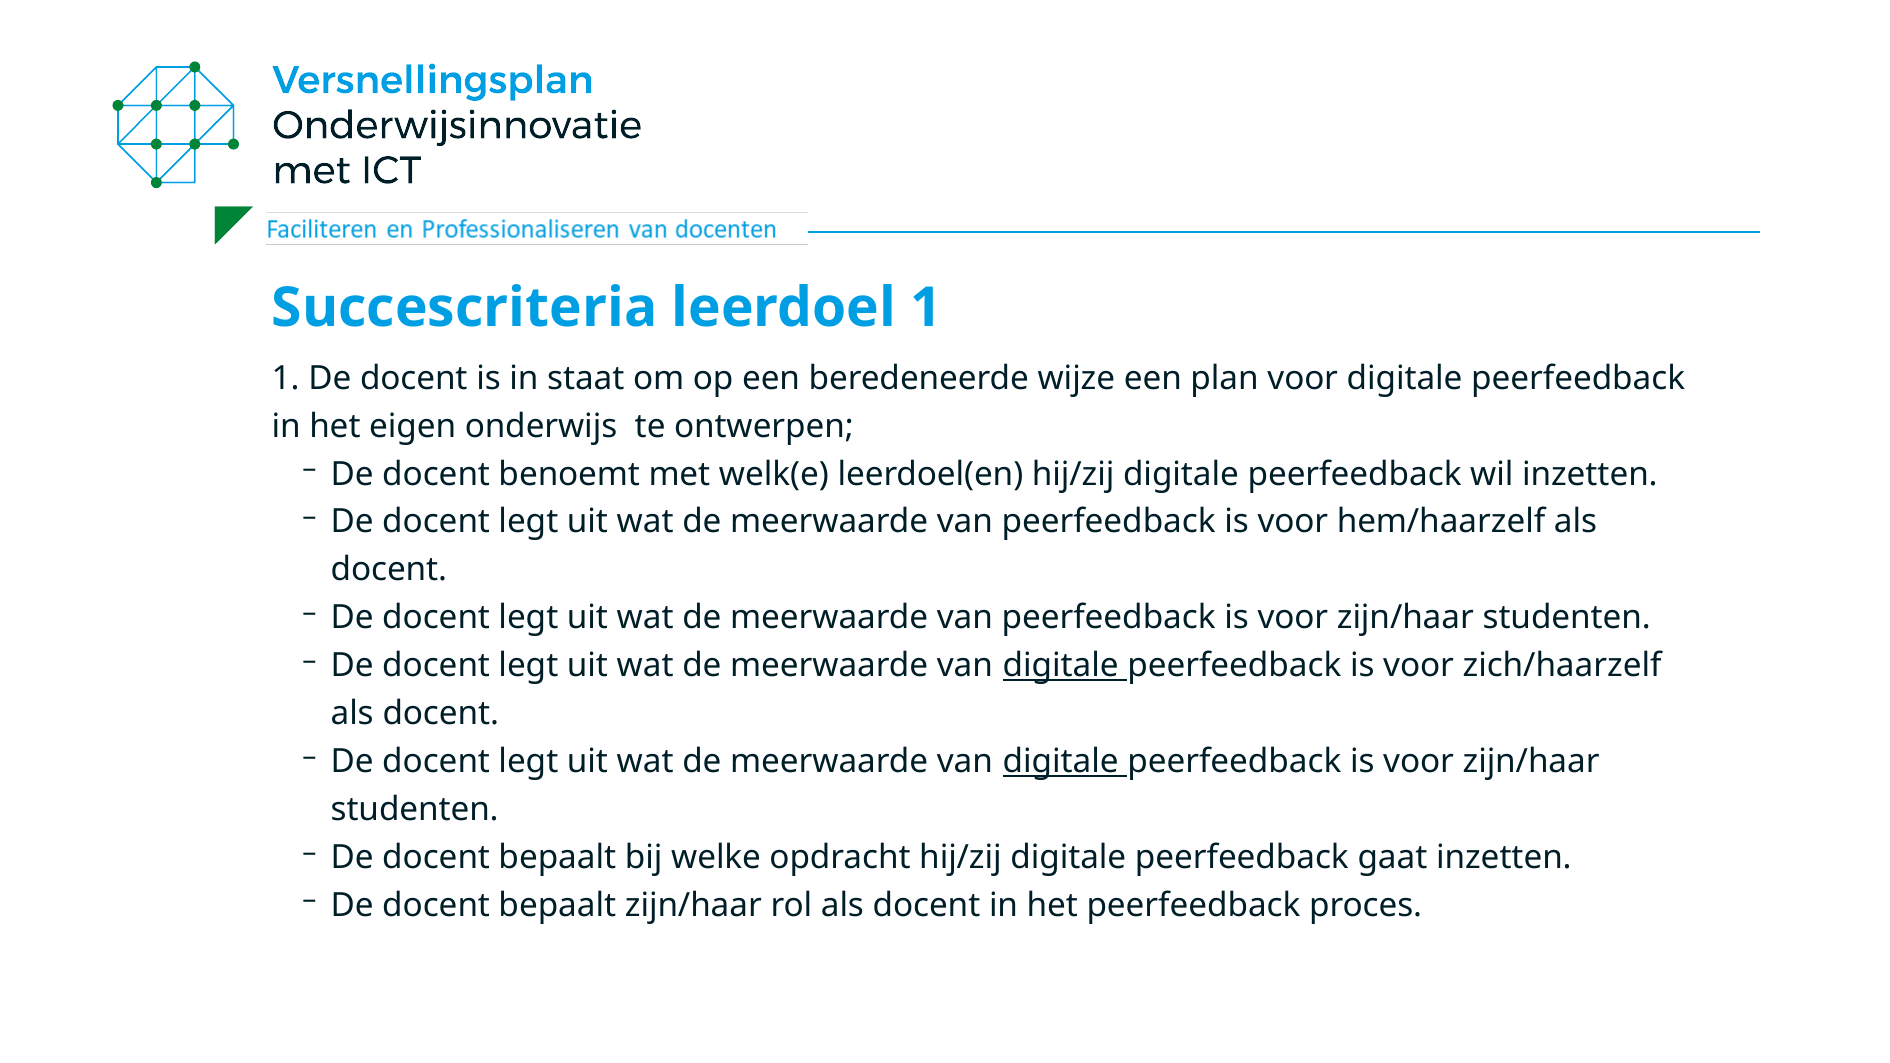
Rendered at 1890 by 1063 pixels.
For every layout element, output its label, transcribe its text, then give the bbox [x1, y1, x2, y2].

title Succescriteria leerdoel 1 [271, 271, 1469, 333]
list 1. De docent is in staat om op een beredeneerde wijze een plan voor digitale peerfeedback in het eigen onderwijs te ontwerpen; De docent benoemt met welk(e) leerdoel(en) hij/zij digitale peerfeedback wil inzetten. De docent legt uit wat de meerwaarde van peerfeedback is voor hem/haarzelf als docent. De docent legt uit wat de meerwaarde van peerfeedback is voor zijn/haar studenten. De docent legt uit wat de meerwaarde van digitale peerfeedback is voor zich/haarzelf als docent. De docent legt uit wat de meerwaarde van digitale peerfeedback is voor zijn/haar studenten. De docent bepaalt bij welke opdracht hij/zij digitale peerfeedback gaat inzetten. De docent bepaalt zijn/haar rol als docent in het peerfeedback proces. [271, 347, 1714, 1020]
picture [0, 0, 808, 261]
